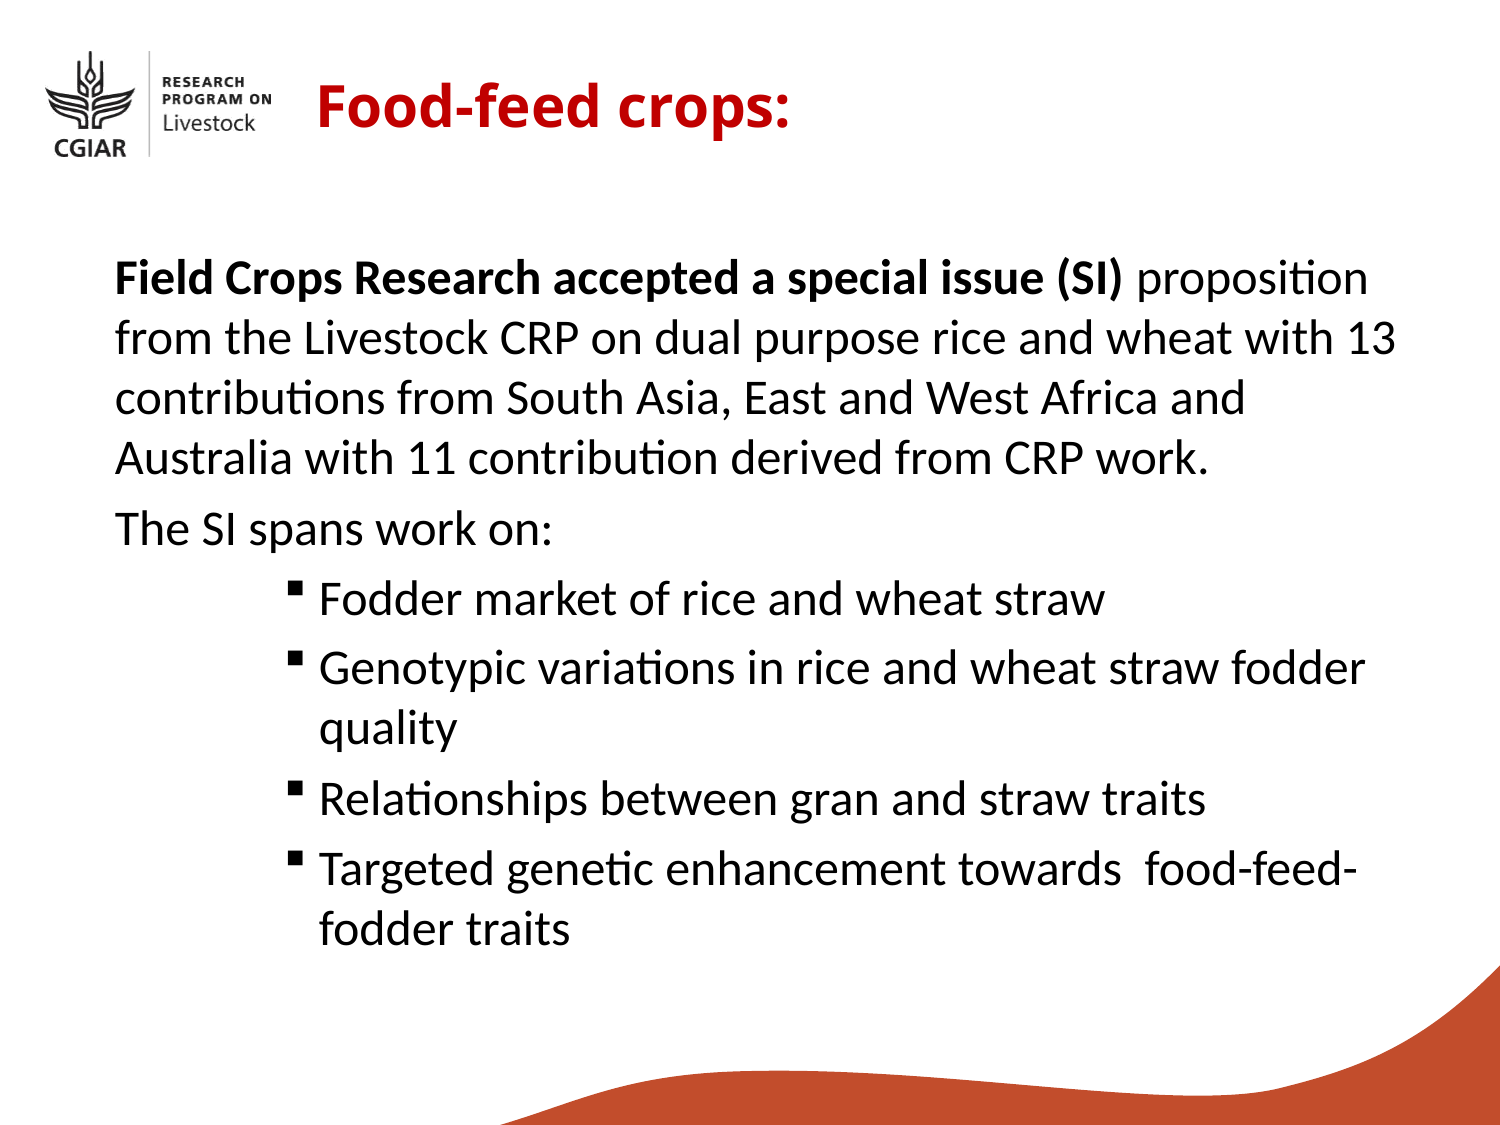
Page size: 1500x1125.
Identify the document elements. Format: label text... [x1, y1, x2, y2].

list Field Crops Research accepted a special issue (SI) proposition from the Livestock CRP on dual purpose rice and wheat with 13 contributions from South Asia, East and West Africa and Australia with 11 contribution derived from CRP work. The SI spans work on: Fodder market of rice and wheat straw Genotypic variations in rice and wheat straw fodder quality Relationships between gran and straw traits Targeted genetic enhancement towards food-feed-fodder traits [99, 237, 1413, 975]
picture [45, 51, 271, 157]
list Food-feed crops: [300, 33, 1463, 175]
